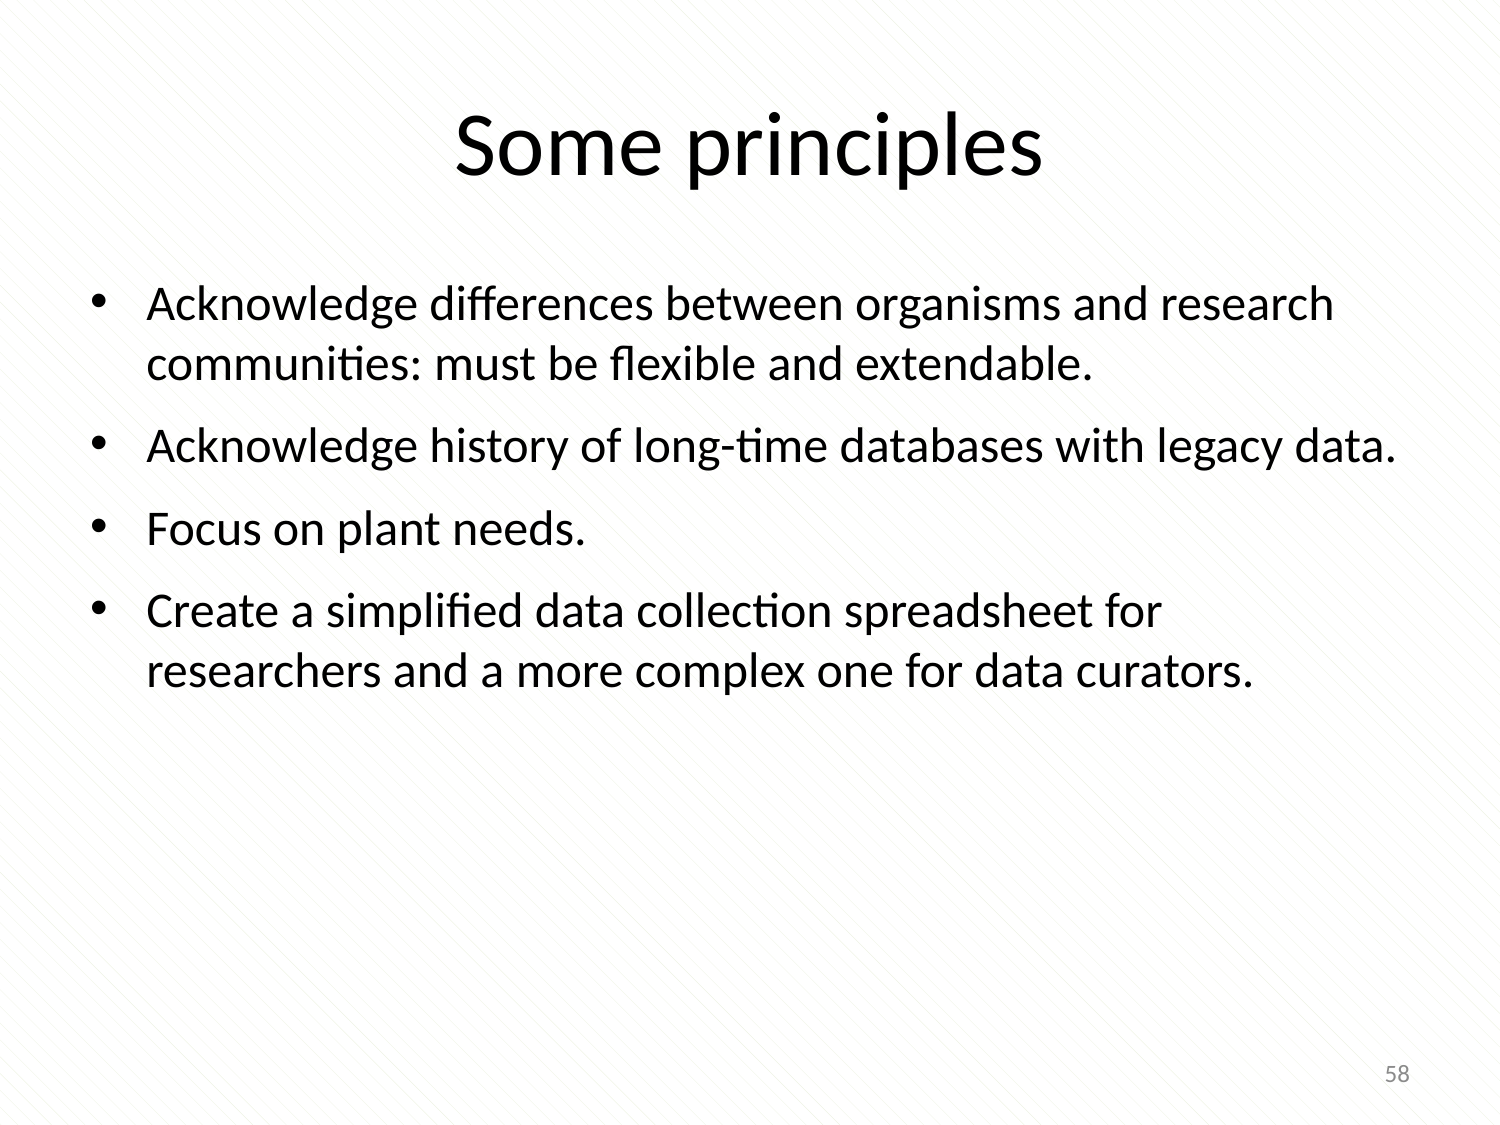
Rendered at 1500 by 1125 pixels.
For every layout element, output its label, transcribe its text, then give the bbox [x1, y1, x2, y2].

slide_number 58 [1074, 1042, 1425, 1103]
list Acknowledge differences between organisms and research communities: must be flexible and extendable. Acknowledge history of long-time databases with legacy data. Focus on plant needs. Create a simplified data collection spreadsheet for researchers and a more complex one for data curators. [75, 262, 1425, 1005]
title Some principles [75, 45, 1425, 233]
